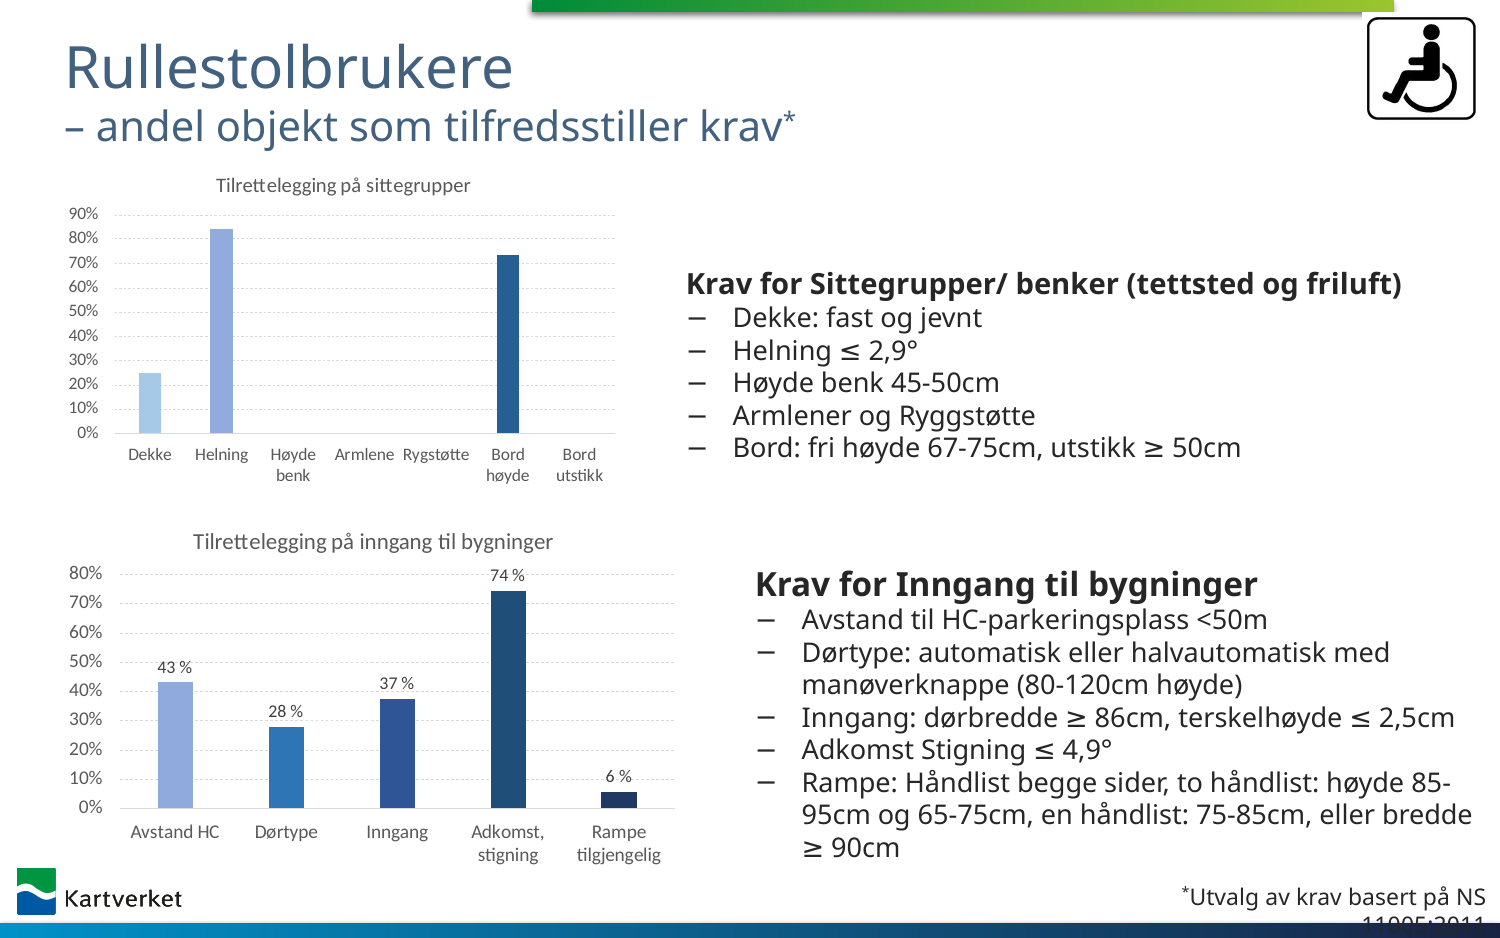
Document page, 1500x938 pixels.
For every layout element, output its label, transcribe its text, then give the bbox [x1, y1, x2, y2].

text_box Rullestolbrukere – andel objekt som tilfredsstiller krav* [49, 25, 1431, 158]
picture [1362, 12, 1481, 126]
text_box Krav for Sittegrupper/ benker (tettsted og friluft) Dekke: fast og jevnt Helning ≤ 2,9° Høyde benk 45-50cm Armlener og Ryggstøtte Bord: fri høyde 67-75cm, utstikk ≥ 50cm [670, 258, 1418, 471]
picture [62, 520, 685, 874]
text_box *Utvalg av krav basert på NS 11005:2011 [1068, 873, 1500, 938]
text_box Krav for Inngang til bygninger Avstand til HC-parkeringsplass <50m Dørtype: automatisk eller halvautomatisk med manøverknappe (80-120cm høyde) Inngang: dørbredde ≥ 86cm, terskelhøyde ≤ 2,5cm Adkomst Stigning ≤ 4,9° Rampe: Håndlist begge sider, to håndlist: høyde 85-95cm og 65-75cm, en håndlist: 75-85cm, eller bredde ≥ 90cm [740, 555, 1491, 870]
picture [62, 166, 625, 492]
